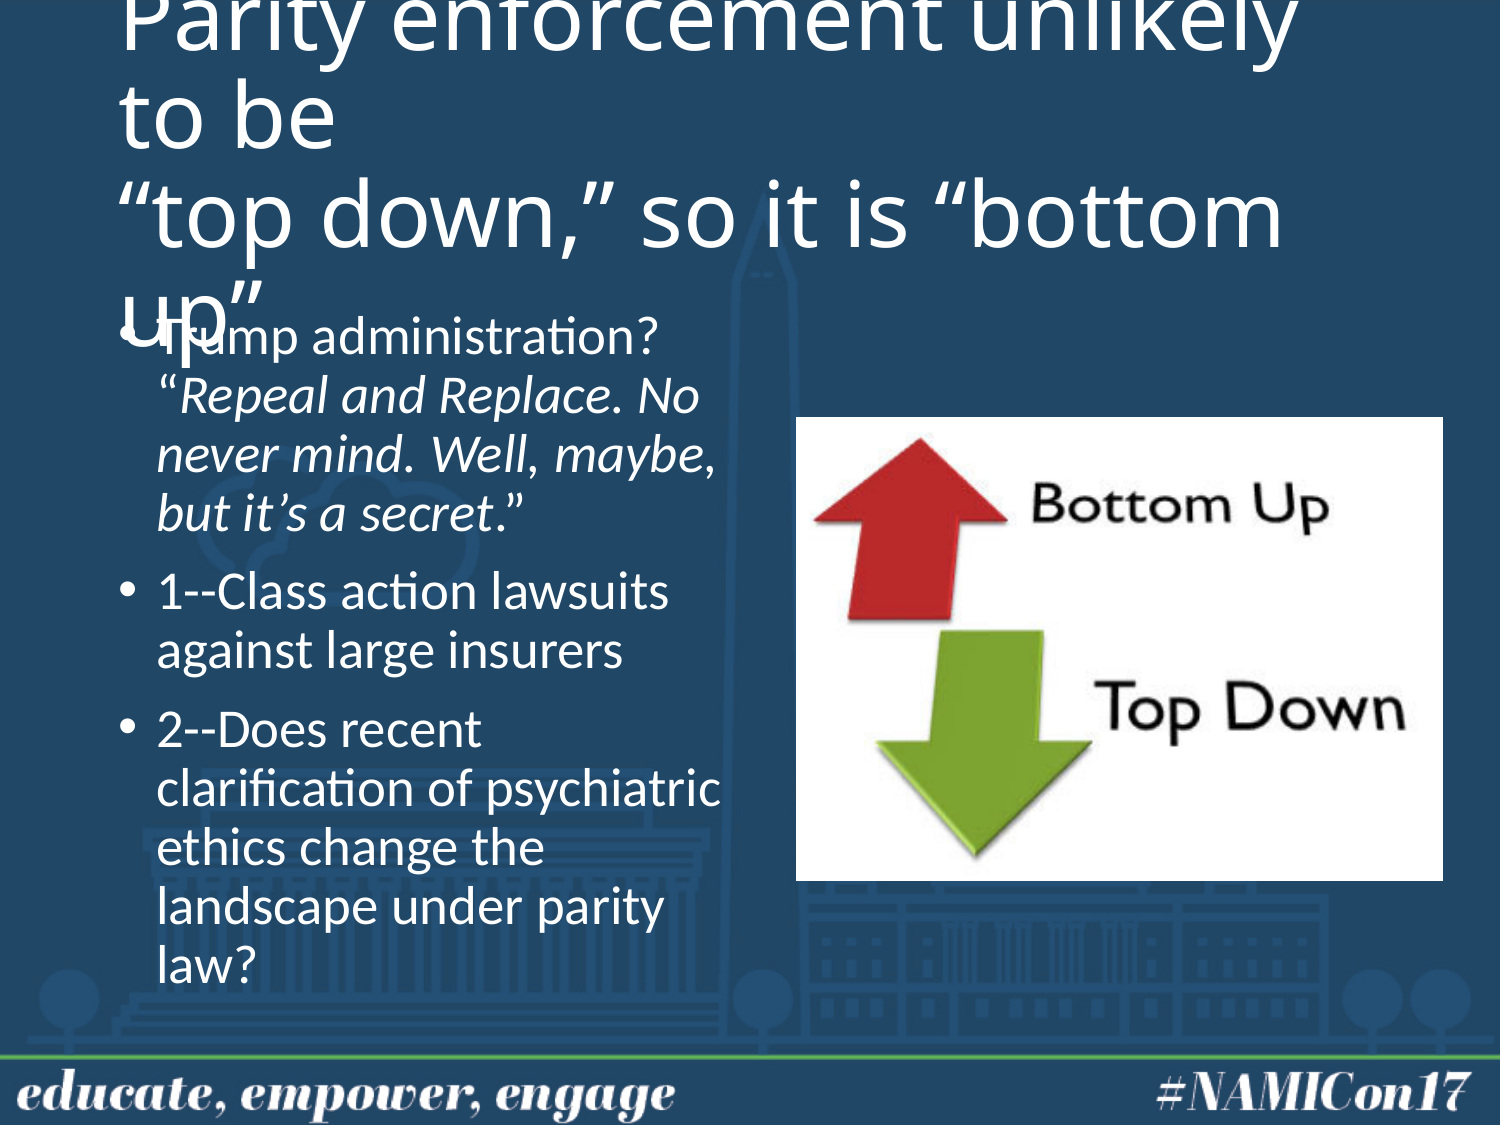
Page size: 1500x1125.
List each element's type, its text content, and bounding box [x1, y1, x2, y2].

picture [0, 0, 1500, 1125]
title Parity enforcement unlikely to be “top down,” so it is “bottom up” [103, 59, 1397, 278]
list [796, 417, 1443, 881]
list Trump administration? “Repeal and Replace. No never mind. Well, maybe, but it’s a secret.” 1--Class action lawsuits against large insurers 2--Does recent clarification of psychiatric ethics change the landscape under parity law? [103, 299, 741, 1014]
